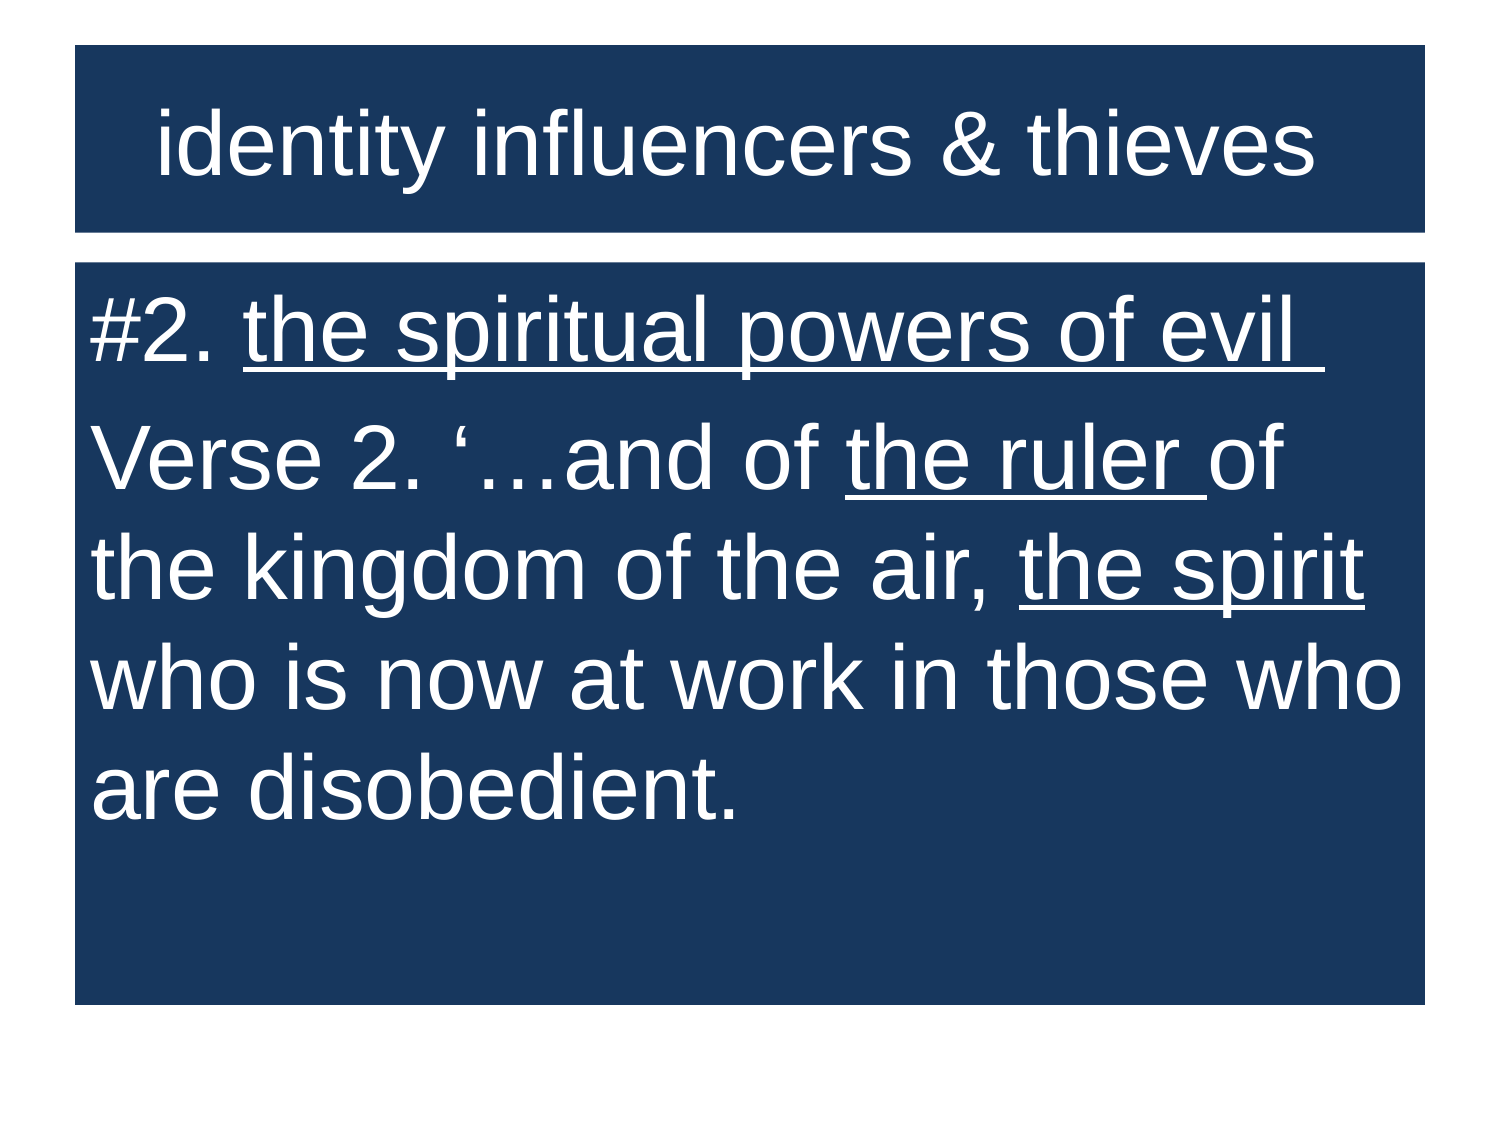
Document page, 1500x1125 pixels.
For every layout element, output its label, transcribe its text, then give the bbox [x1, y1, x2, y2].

title identity influencers & thieves [75, 45, 1425, 233]
list #2. the spiritual powers of evil Verse 2. ‘…and of the ruler of the kingdom of the air, the spirit who is now at work in those who are disobedient. [75, 262, 1425, 1005]
